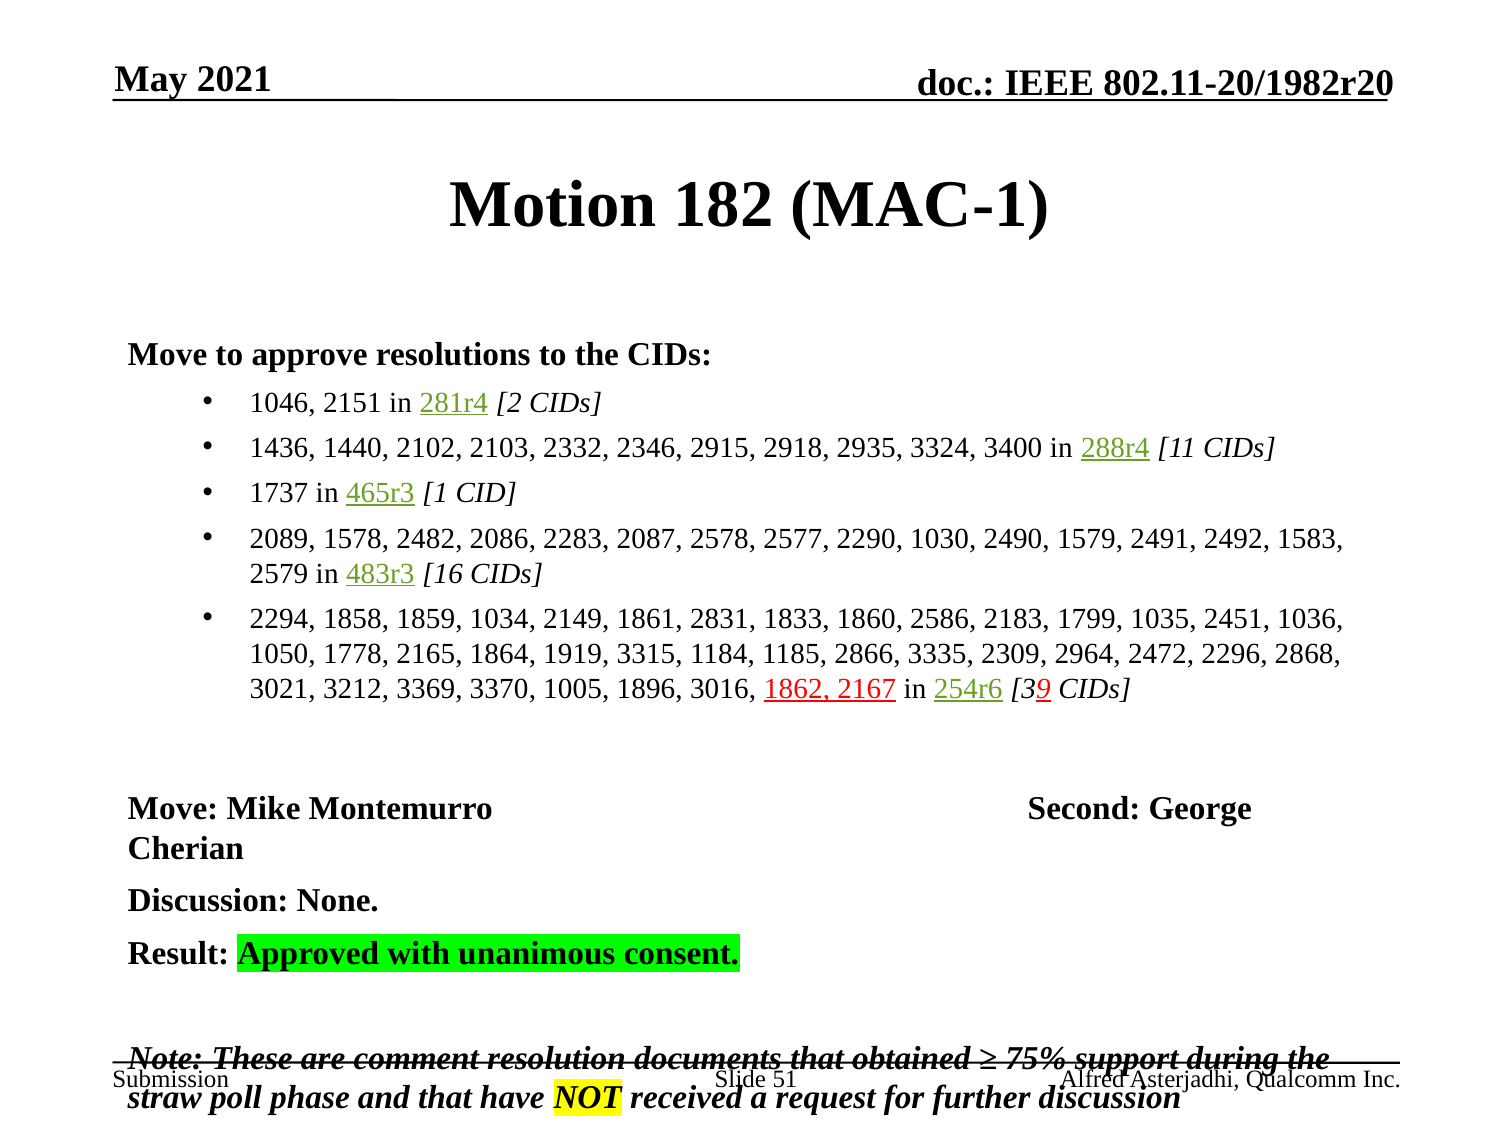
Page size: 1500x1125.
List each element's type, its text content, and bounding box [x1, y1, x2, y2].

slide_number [114, 54, 423, 100]
footer Alfred Asterjadhi, Qualcomm Inc. [878, 1061, 1402, 1093]
title Motion 182 (MAC-1) [112, 112, 1388, 288]
slide_number Slide 51 [712, 1061, 800, 1123]
list Move to approve resolutions to the CIDs: 1046, 2151 in 281r4 [2 CIDs] 1436, 1440, 2102, 2103, 2332, 2346, 2915, 2918, 2935, 3324, 3400 in 288r4 [11 CIDs] 1737 in 465r3 [1 CID] 2089, 1578, 2482, 2086, 2283, 2087, 2578, 2577, 2290, 1030, 2490, 1579, 2491, 2492, 1583, 2579 in 483r3 [16 CIDs] 2294, 1858, 1859, 1034, 2149, 1861, 2831, 1833, 1860, 2586, 2183, 1799, 1035, 2451, 1036, 1050, 1778, 2165, 1864, 1919, 3315, 1184, 1185, 2866, 3335, 2309, 2964, 2472, 2296, 2868, 3021, 3212, 3369, 3370, 1005, 1896, 3016, 1862, 2167 in 254r6 [39 CIDs] Move: Mike Montemurro Second: George Cherian Discussion: None. Result: Approved with unanimous consent. Note: These are comment resolution documents that obtained ≥ 75% support during the straw poll phase and that have NOT received a request for further discussion [112, 324, 1388, 1063]
